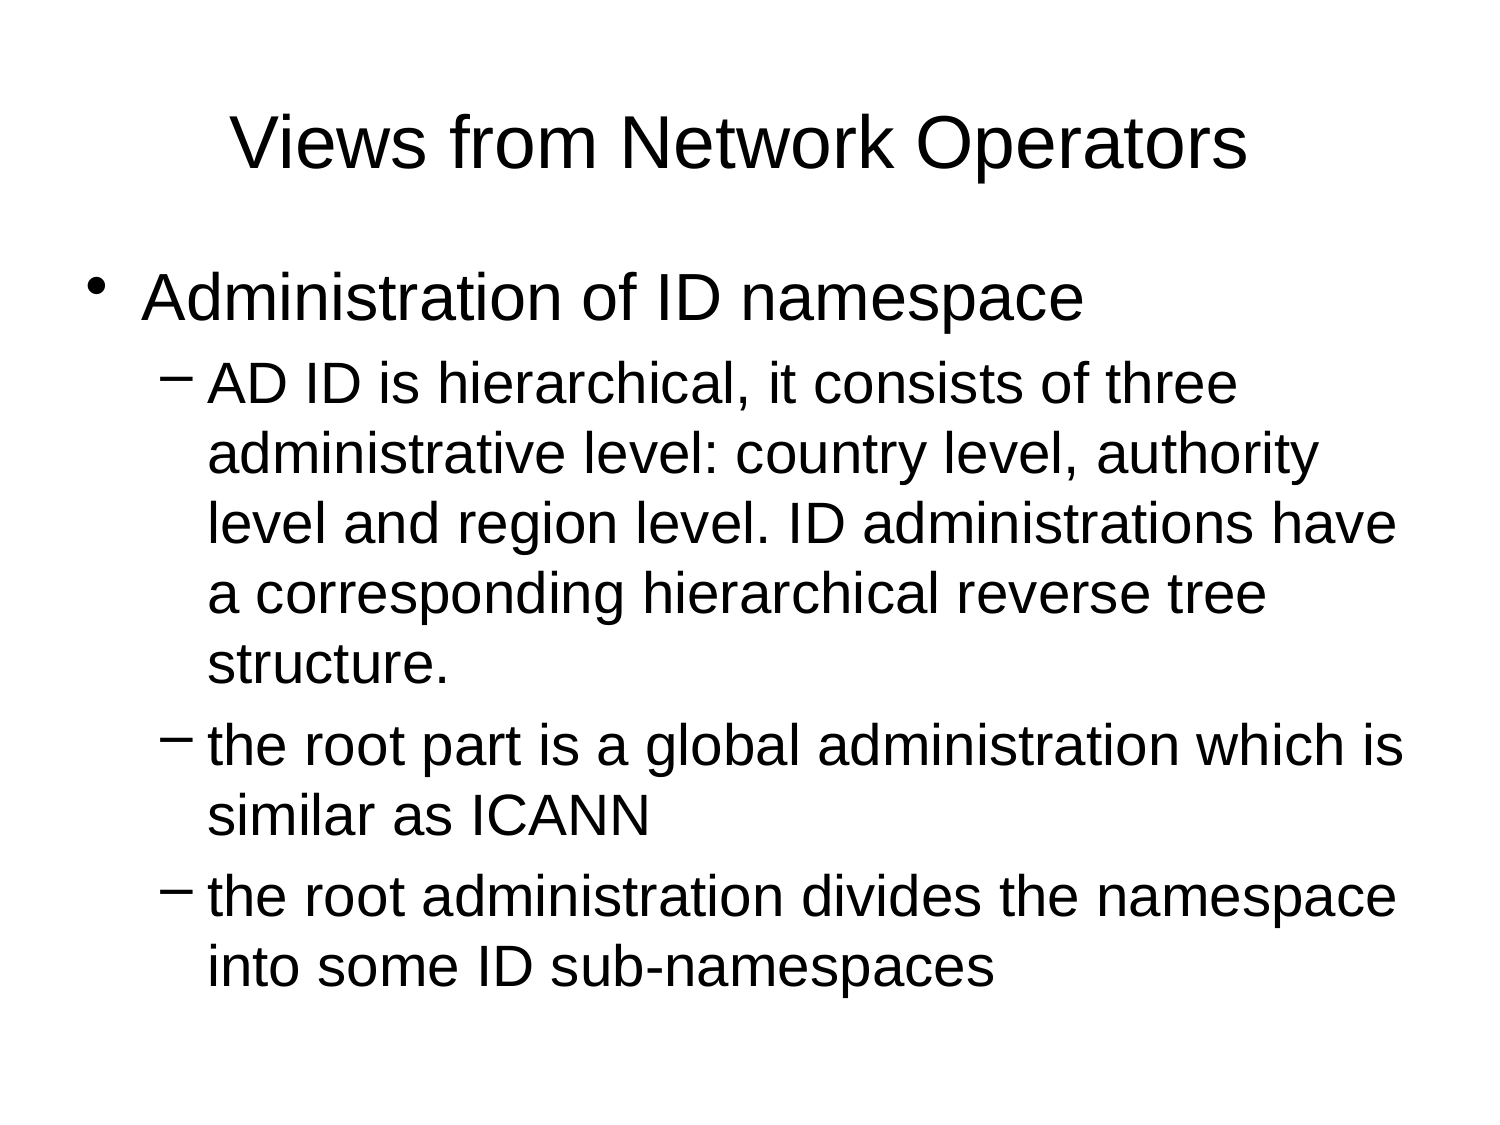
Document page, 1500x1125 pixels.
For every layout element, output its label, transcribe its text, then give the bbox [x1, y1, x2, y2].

title Views from Network Operators [74, 44, 1426, 233]
list Administration of ID namespace AD ID is hierarchical, it consists of three administrative level: country level, authority level and region level. ID administrations have a corresponding hierarchical reverse tree structure. the root part is a global administration which is similar as ICANN the root administration divides the namespace into some ID sub-namespaces [70, 245, 1443, 1067]
